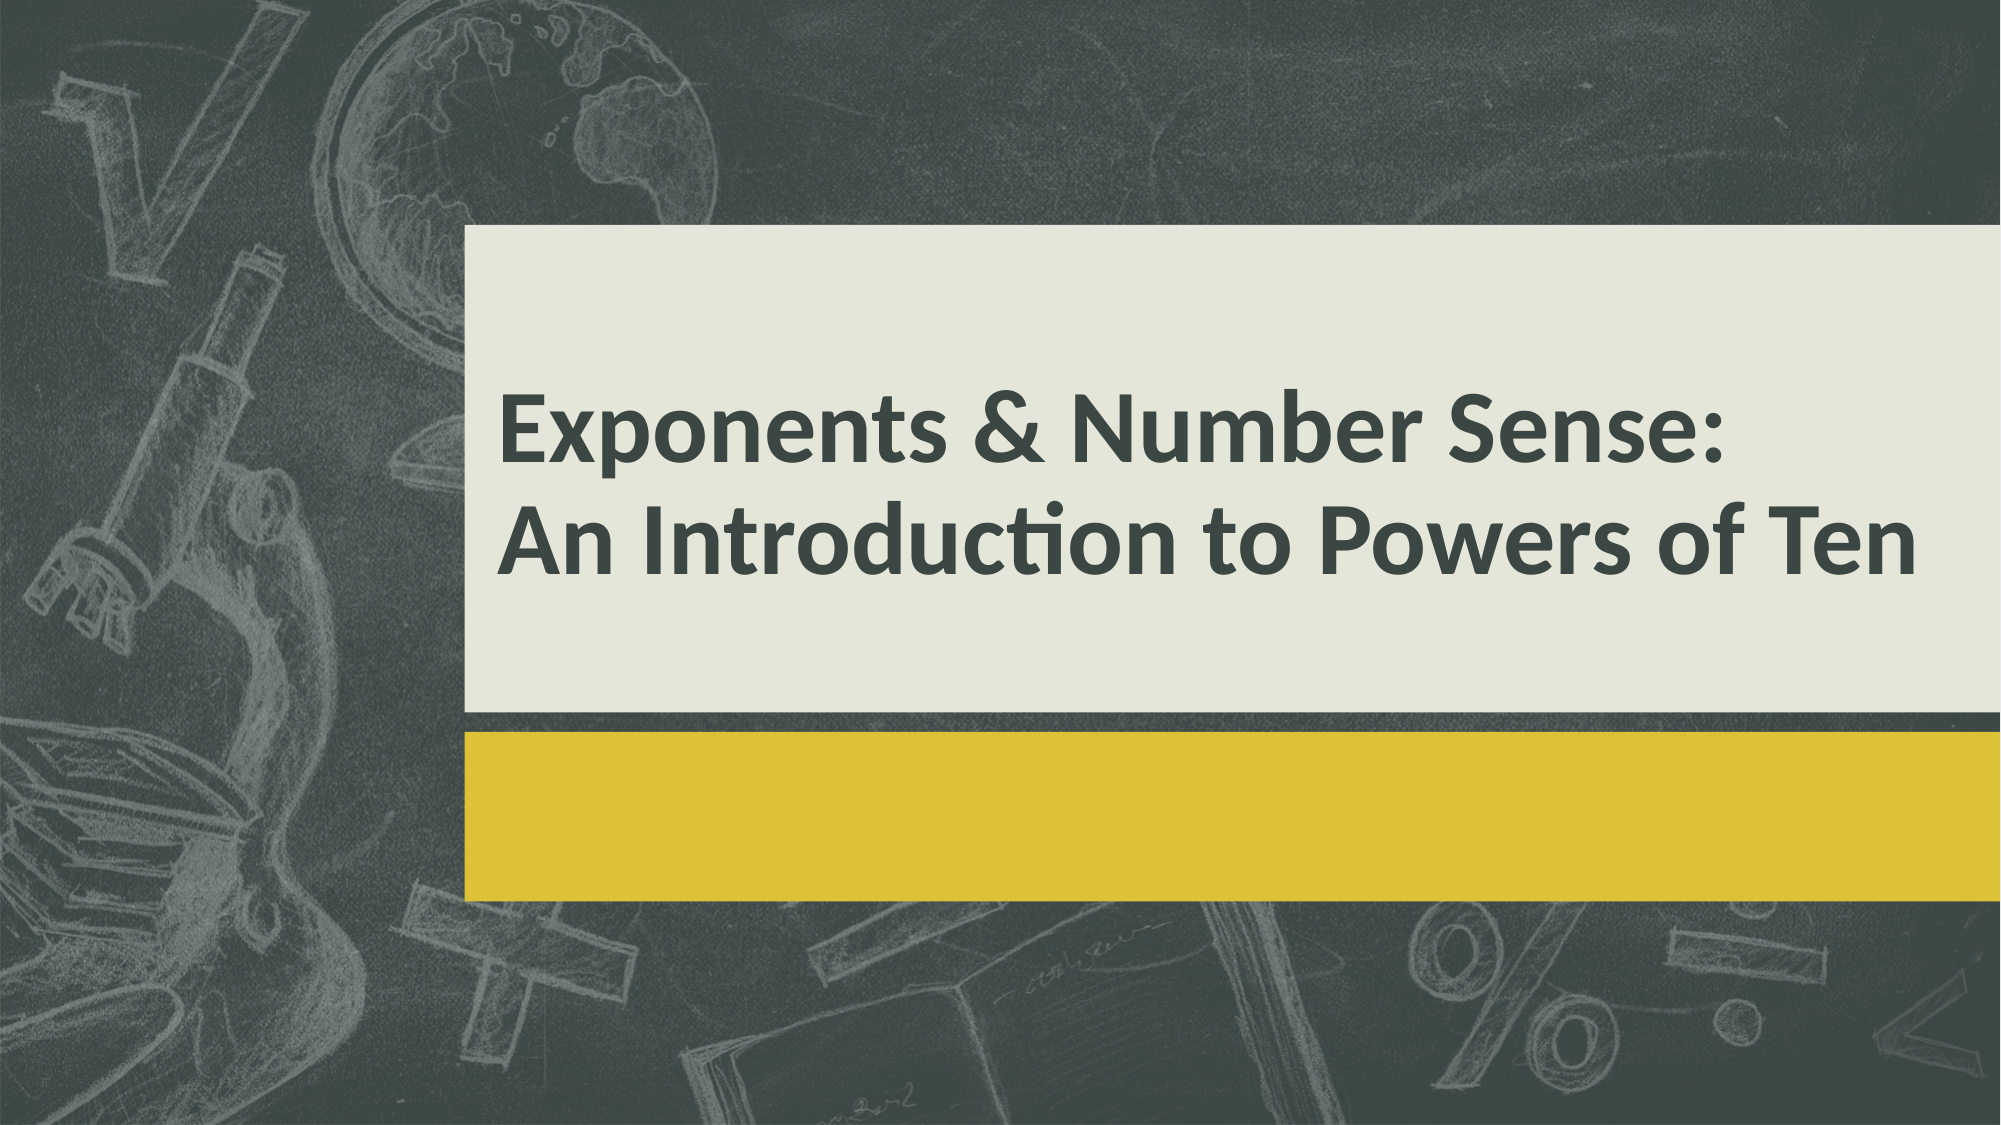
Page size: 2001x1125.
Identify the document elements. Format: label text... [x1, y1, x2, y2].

picture [0, 0, 2001, 1125]
title Exponents & Number Sense: An Introduction to Powers of Ten [482, 213, 1954, 605]
